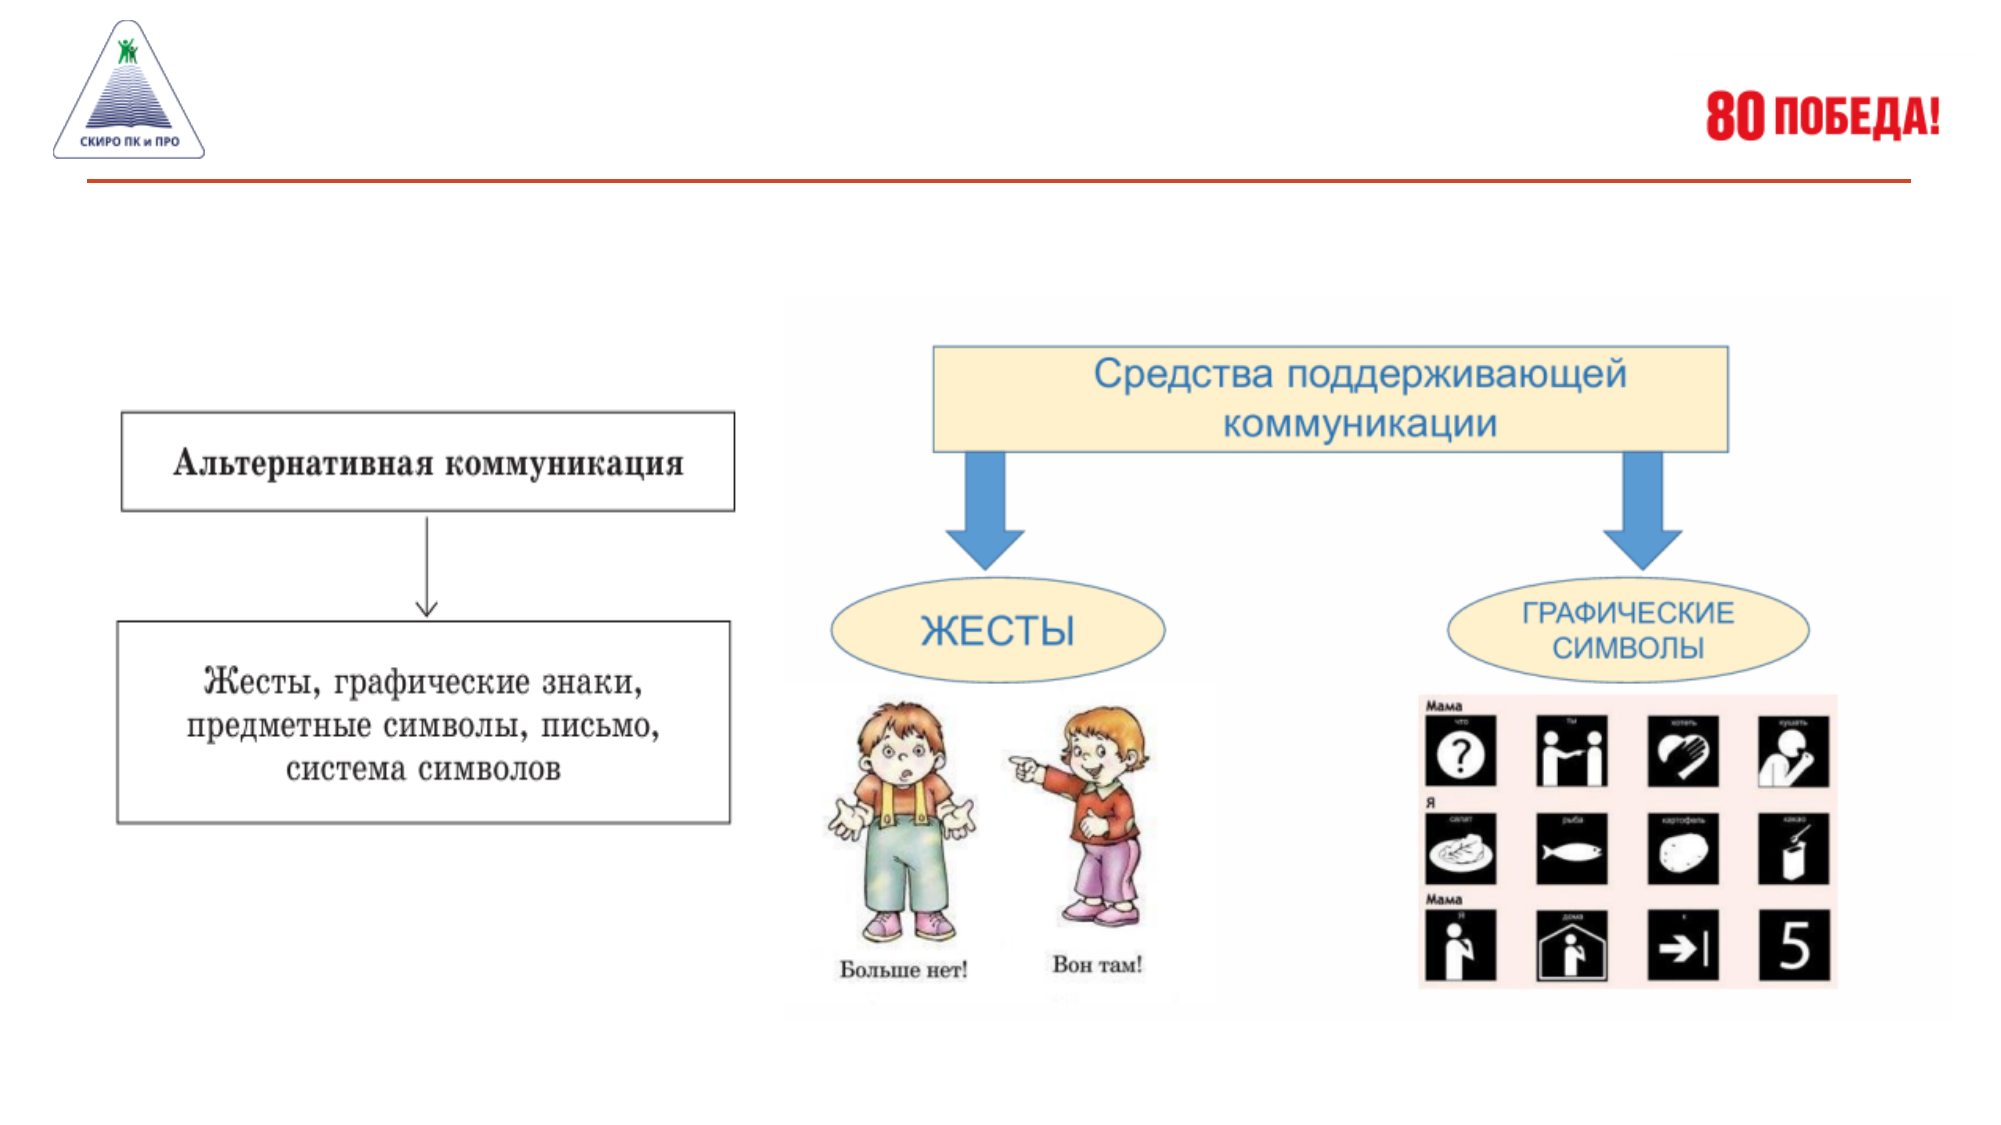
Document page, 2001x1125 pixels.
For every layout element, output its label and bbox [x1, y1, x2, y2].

picture [49, 295, 1951, 1021]
picture [1671, 54, 1975, 177]
picture [53, 20, 205, 159]
